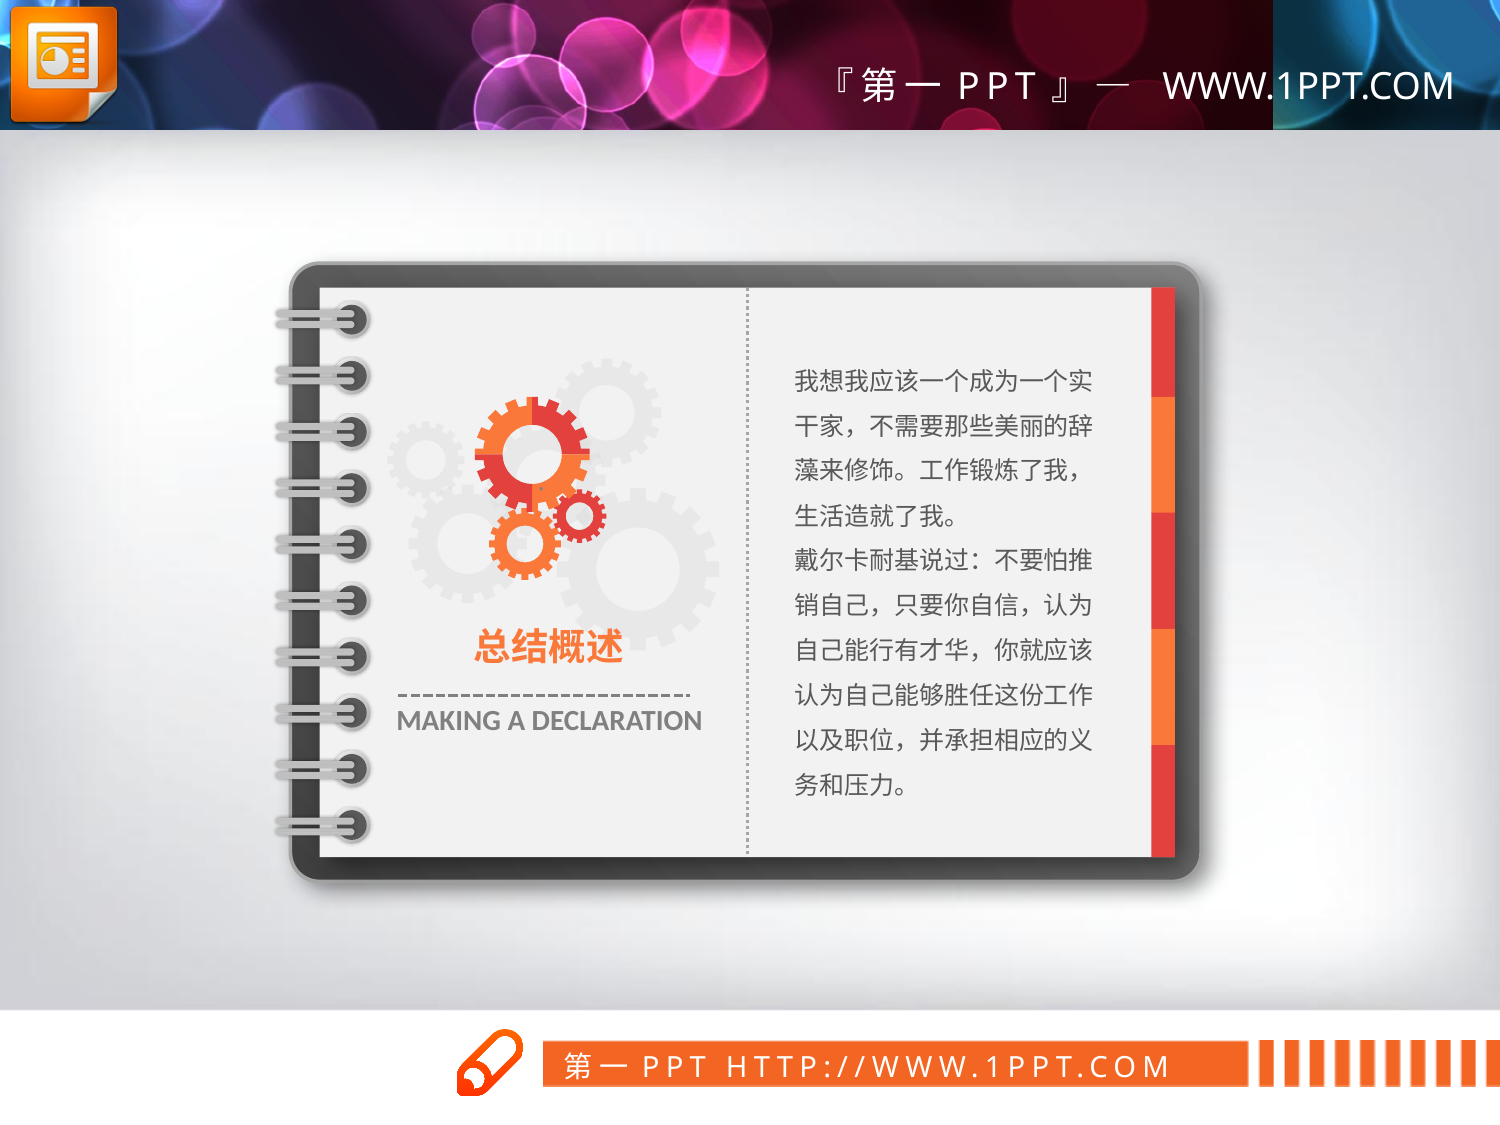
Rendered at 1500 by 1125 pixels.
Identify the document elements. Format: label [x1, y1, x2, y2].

picture [0, 0, 1500, 1012]
text_box [277, 262, 1202, 882]
picture [543, 1040, 1500, 1087]
text_box [387, 358, 720, 651]
